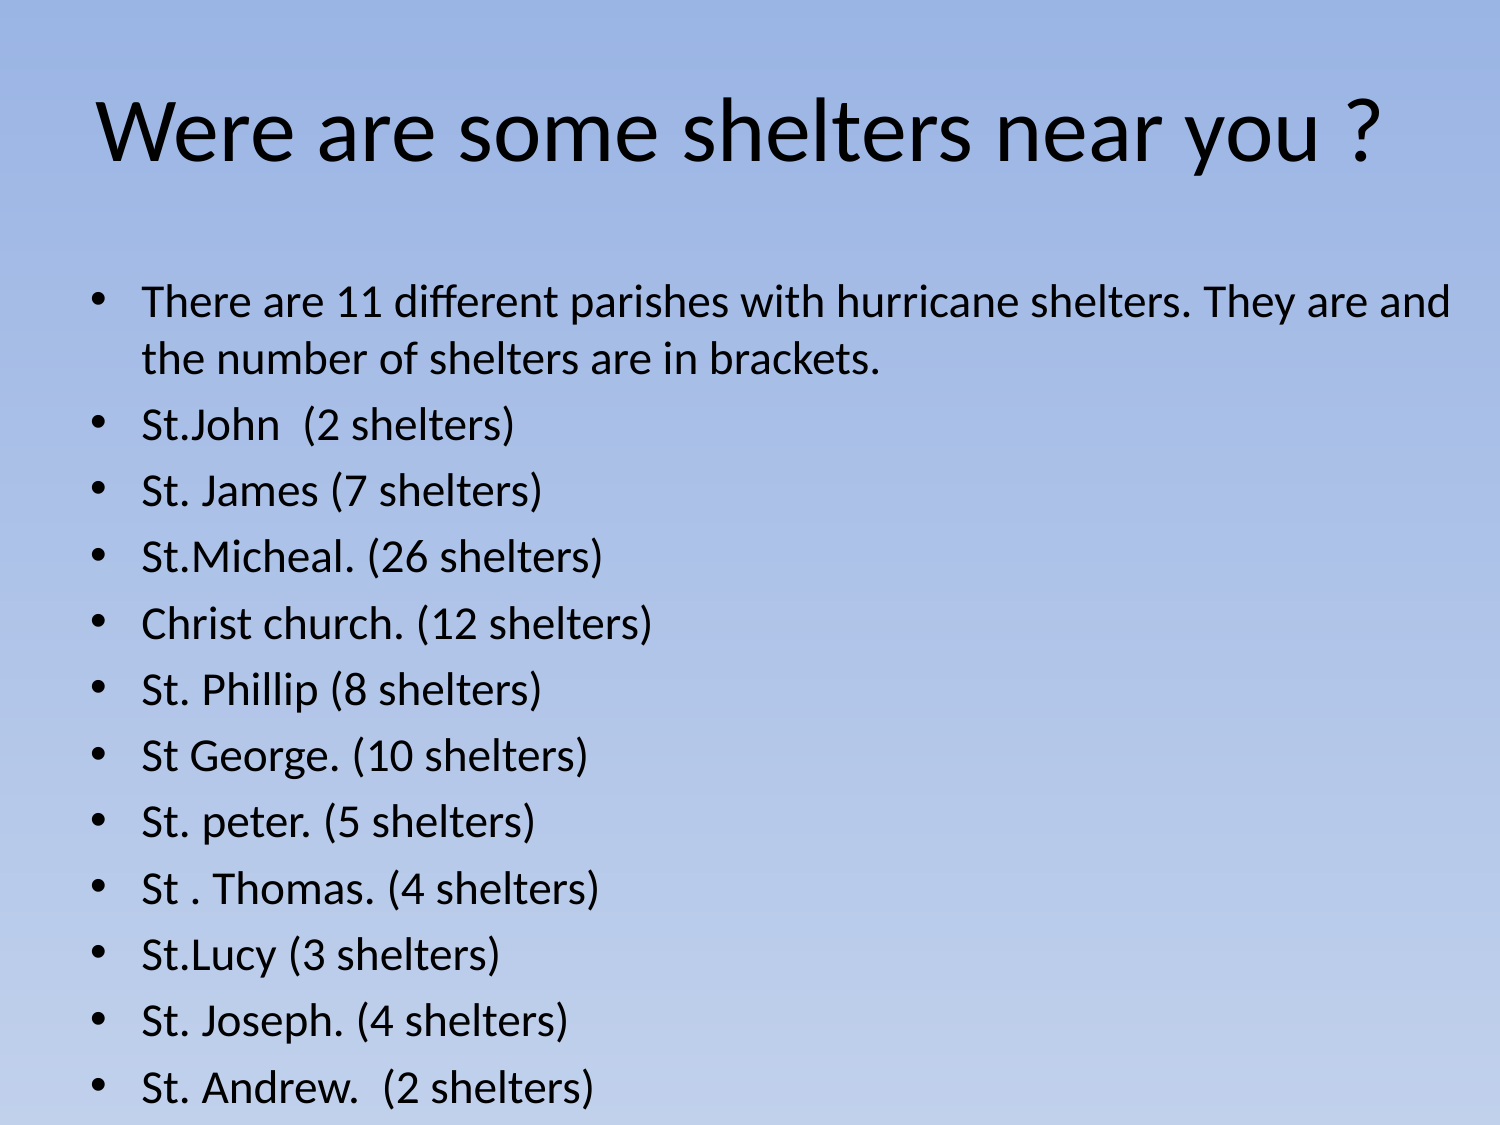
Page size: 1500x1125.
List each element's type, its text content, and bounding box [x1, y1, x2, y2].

list There are 11 different parishes with hurricane shelters. They are and the number of shelters are in brackets. St.John (2 shelters) St. James (7 shelters) St.Micheal. (26 shelters) Christ church. (12 shelters) St. Phillip (8 shelters) St George. (10 shelters) St. peter. (5 shelters) St . Thomas. (4 shelters) St.Lucy (3 shelters) St. Joseph. (4 shelters) St. Andrew. (2 shelters) [75, 262, 1500, 1125]
title Were are some shelters near you ? [76, 30, 1427, 219]
